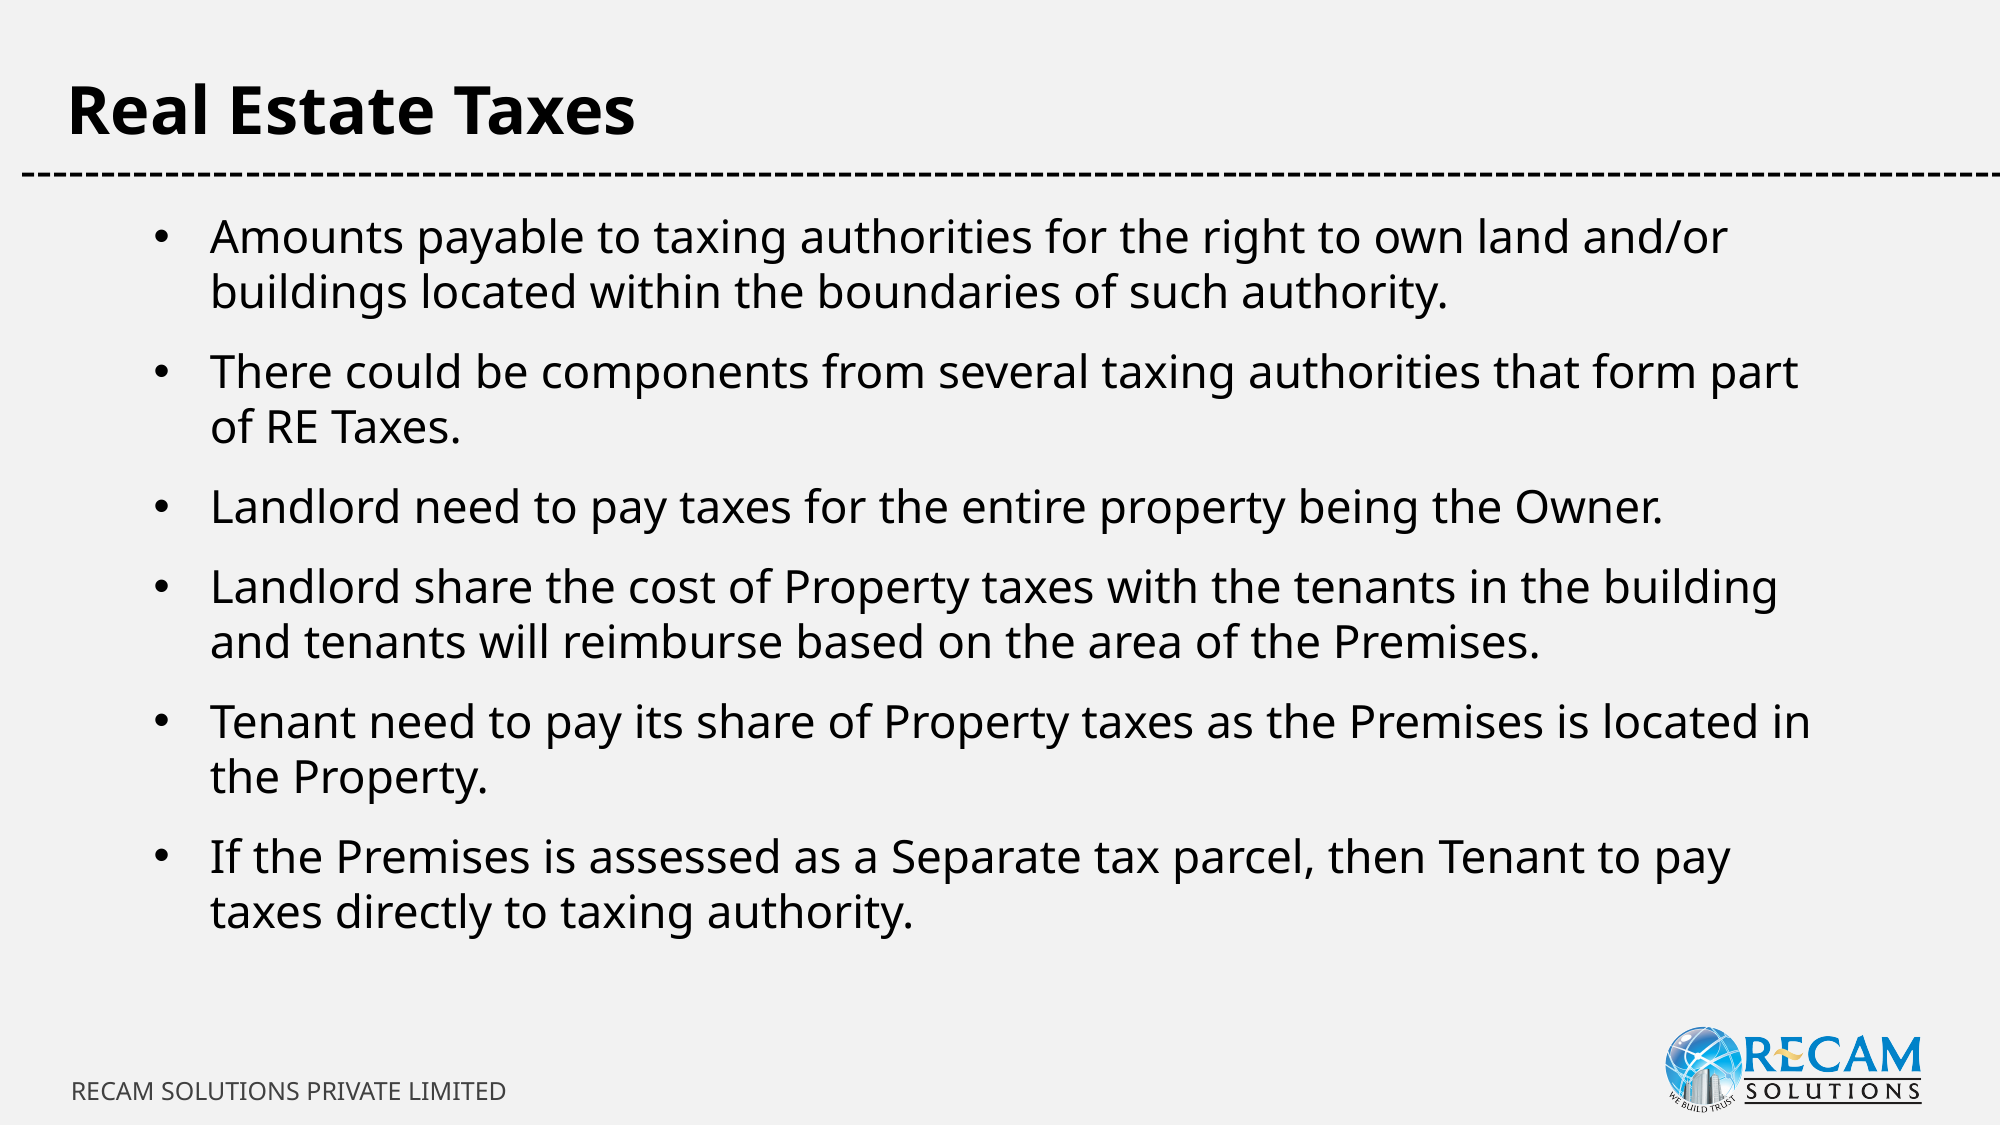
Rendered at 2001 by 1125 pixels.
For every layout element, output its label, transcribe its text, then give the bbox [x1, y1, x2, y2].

footer RECAM SOLUTIONS PRIVATE LIMITED [70, 1073, 971, 1107]
text_box ----------------------------------------------------------------------------------------------------------------------------- [6, 131, 2000, 207]
text_box Real Estate Taxes [51, 60, 1520, 131]
text_box Amounts payable to taxing authorities for the right to own land and/or buildings located within the boundaries of such authority. There could be components from several taxing authorities that form part of RE Taxes. Landlord need to pay taxes for the entire property being the Owner. Landlord share the cost of Property taxes with the tenants in the building and tenants will reimburse based on the area of the Premises. Tenant need to pay its share of Property taxes as the Premises is located in the Property. If the Premises is assessed as a Separate tax parcel, then Tenant to pay taxes directly to taxing authority. [138, 200, 1842, 945]
picture [1652, 1014, 1935, 1125]
